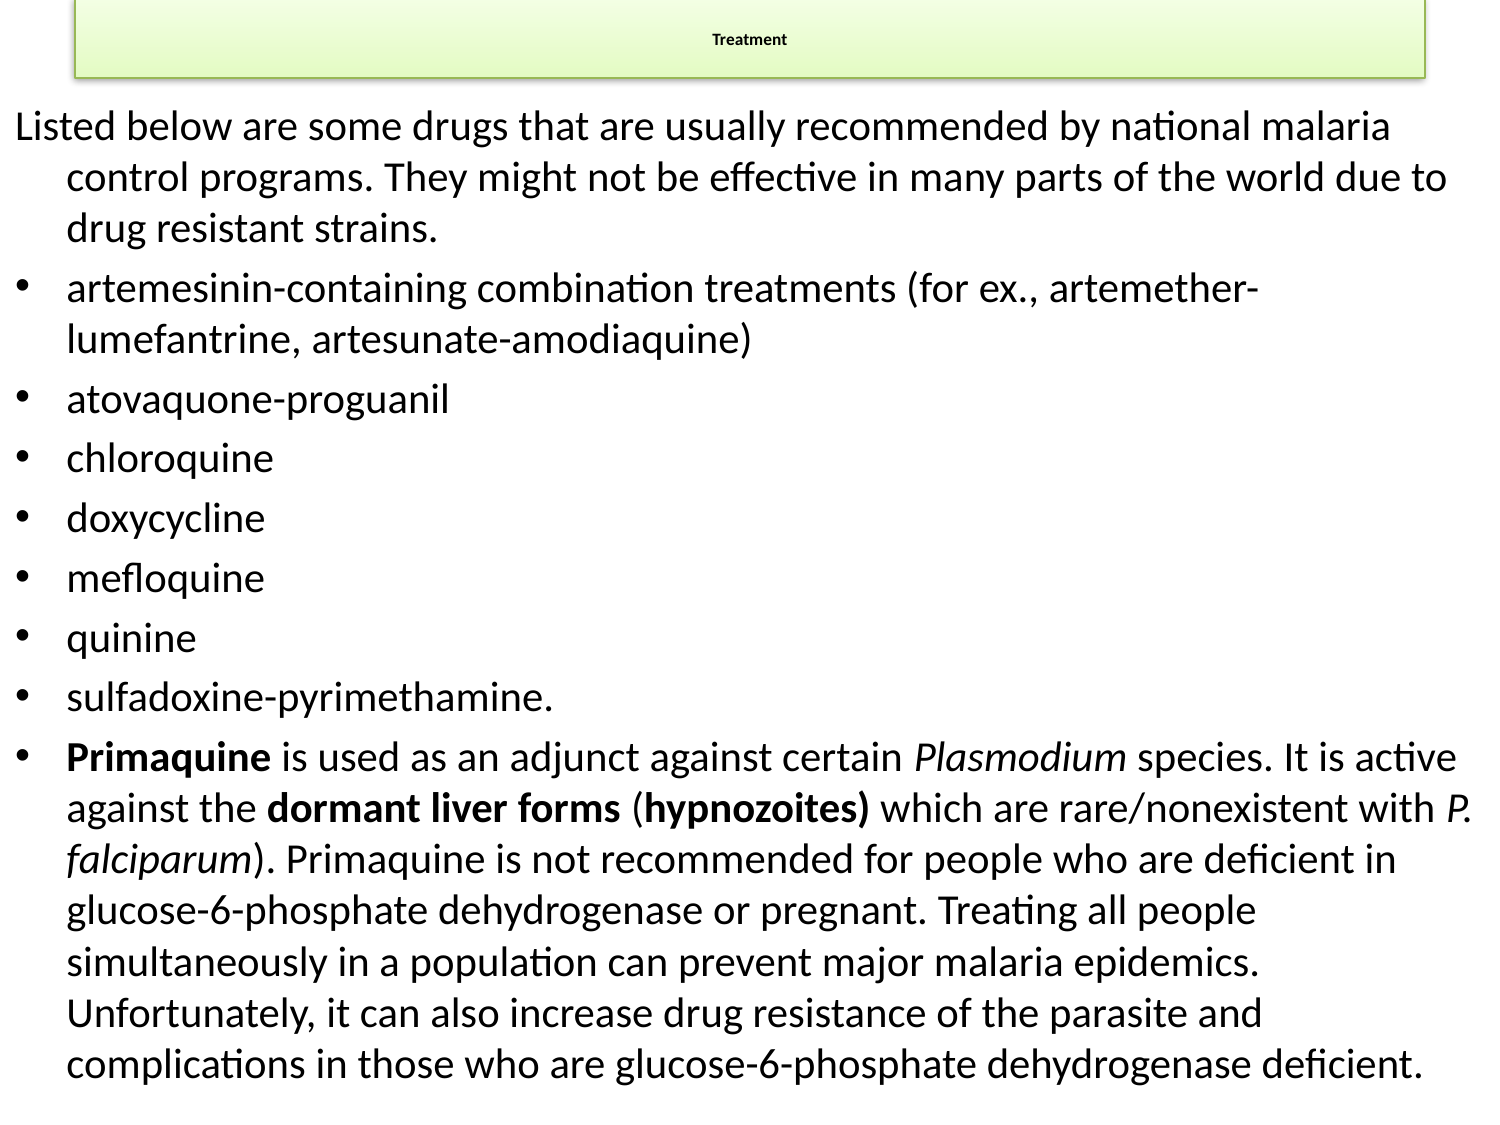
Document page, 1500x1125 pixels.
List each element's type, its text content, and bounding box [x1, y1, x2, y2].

list Listed below are some drugs that are usually recommended by national malaria control programs. They might not be effective in many parts of the world due to drug resistant strains. artemesinin-containing combination treatments (for ex., artemether-lumefantrine, artesunate-amodiaquine) atovaquone-proguanil chloroquine doxycycline mefloquine quinine sulfadoxine-pyrimethamine. Primaquine is used as an adjunct against certain Plasmodium species. It is active against the dormant liver forms (hypnozoites) which are rare/nonexistent with P. falciparum). Primaquine is not recommended for people who are deficient in glucose-6-phosphate dehydrogenase or pregnant. Treating all people simultaneously in a population can prevent major malaria epidemics. Unfortunately, it can also increase drug resistance of the parasite and complications in those who are glucose-6-phosphate dehydrogenase deficient. [0, 90, 1500, 1125]
title Treatment [74, 0, 1426, 79]
